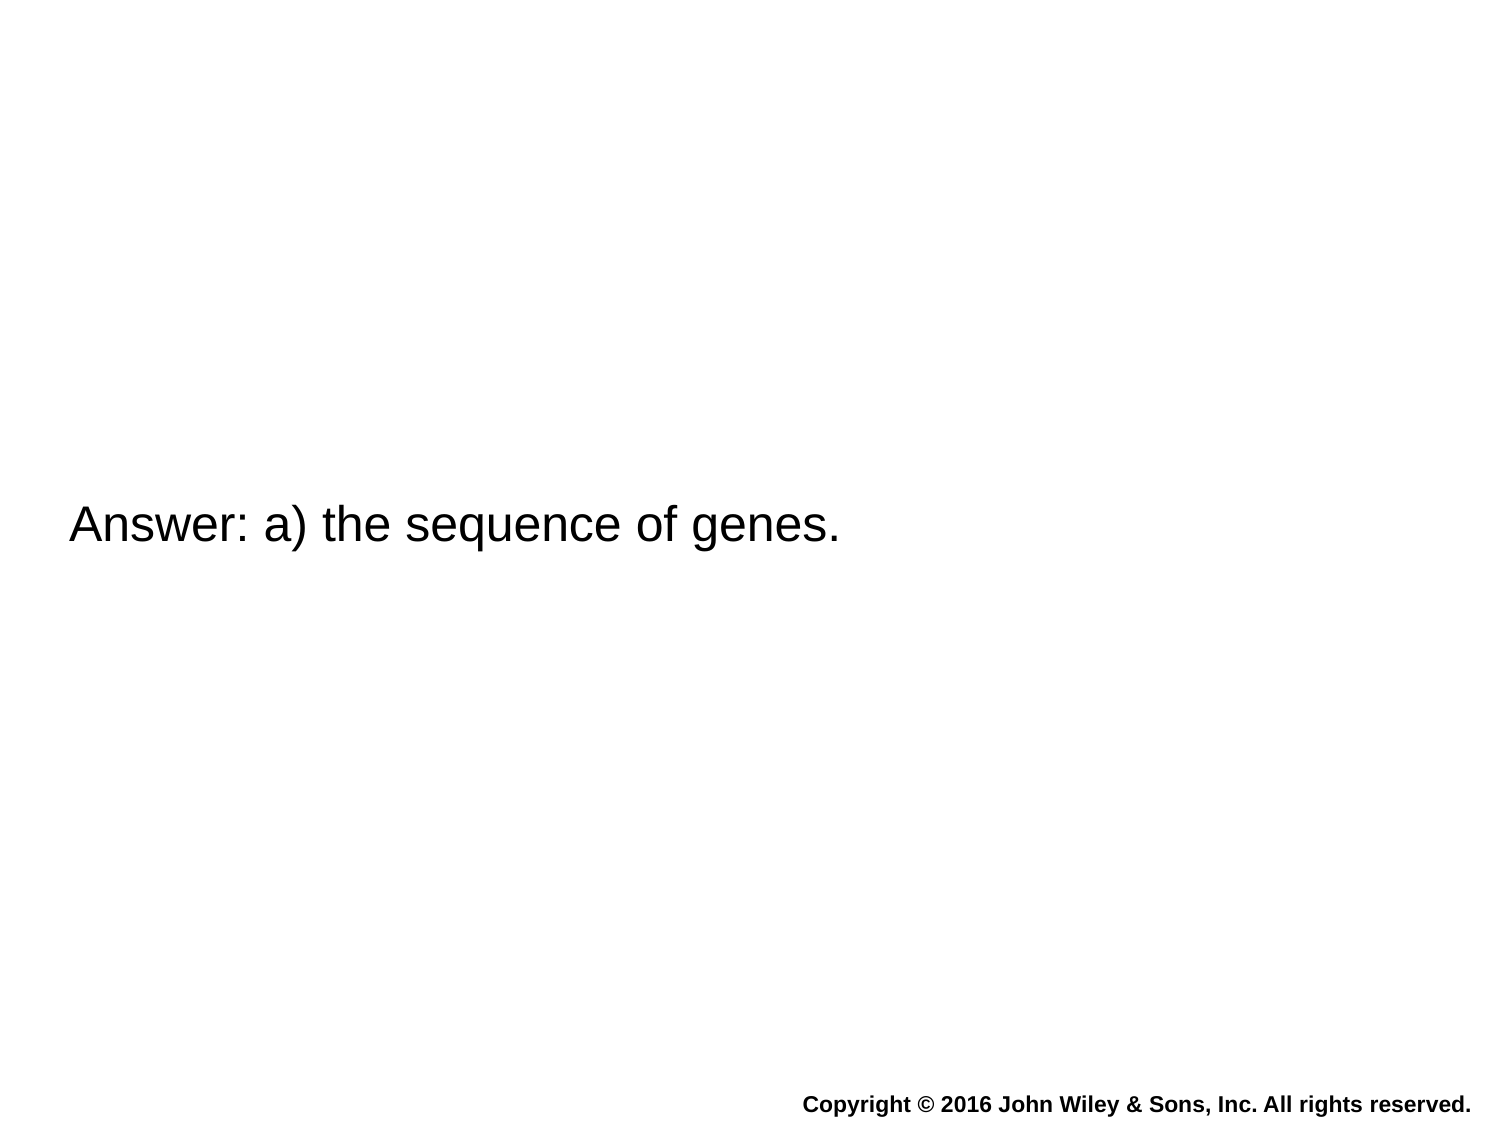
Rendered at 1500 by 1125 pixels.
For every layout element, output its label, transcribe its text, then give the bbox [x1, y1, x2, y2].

text_box Answer: a) the sequence of genes. [54, 483, 1466, 559]
text_box Copyright © 2016 John Wiley & Sons, Inc. All rights reserved. [512, 1065, 1488, 1125]
